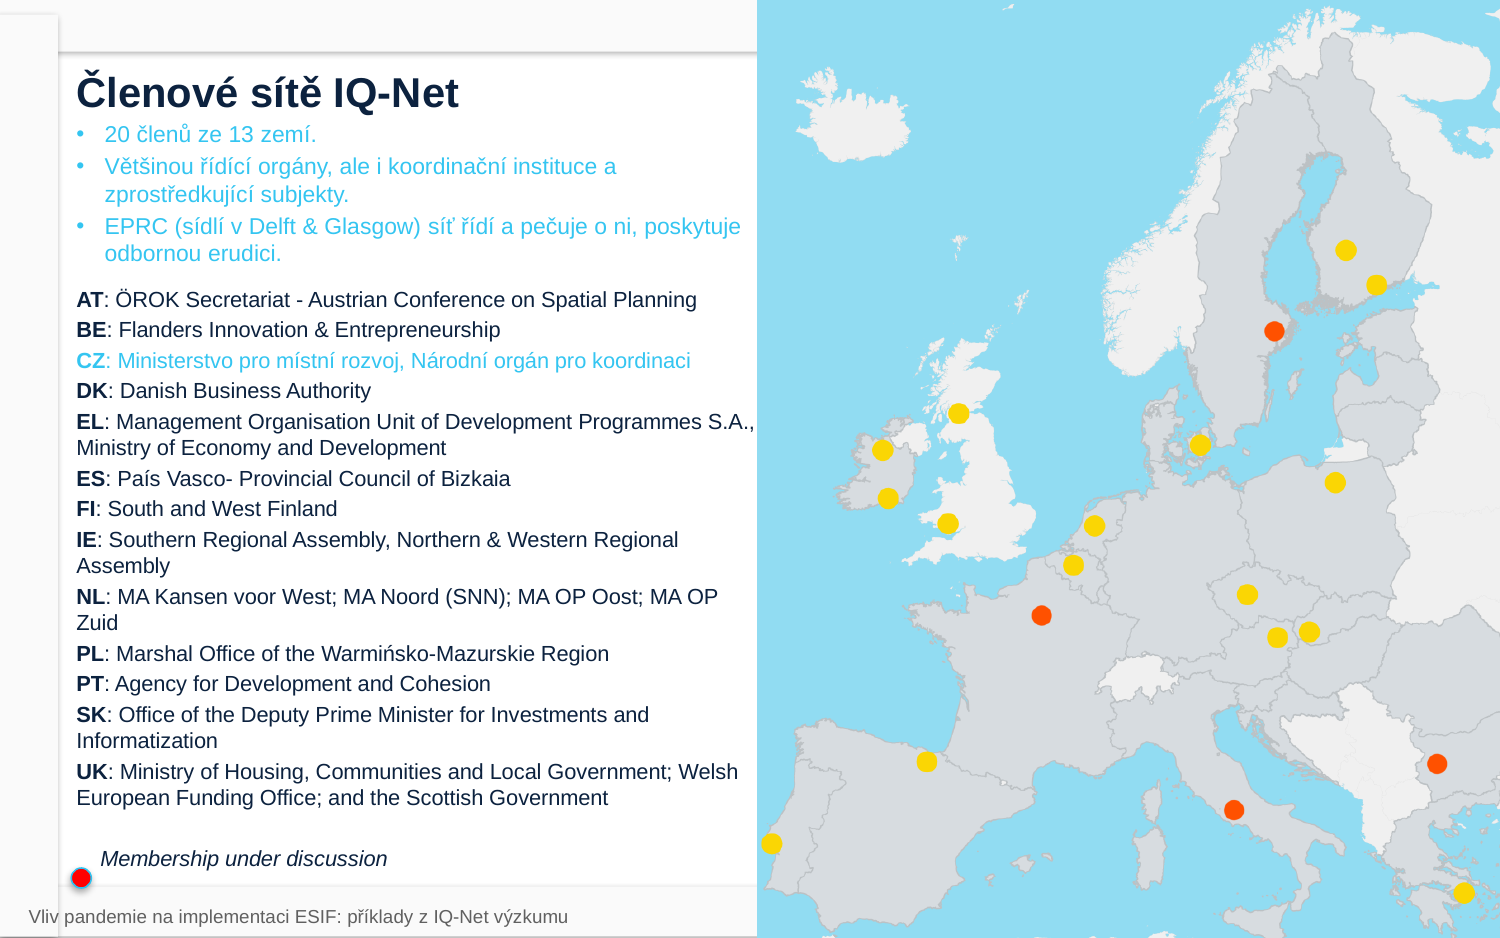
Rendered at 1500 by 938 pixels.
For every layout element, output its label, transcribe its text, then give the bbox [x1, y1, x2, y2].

text_box [70, 867, 93, 889]
list Členové sítě IQ-Net 20 členů ze 13 zemí. Většinou řídící orgány, ale i koordinační instituce a zprostředkující subjekty. EPRC (sídlí v Delft & Glasgow) síť řídí a pečuje o ni, poskytuje odbornou erudici. AT: ÖROK Secretariat - Austrian Conference on Spatial Planning BE: Flanders Innovation & Entrepreneurship CZ: Ministerstvo pro místní rozvoj, Národní orgán pro koordinaci DK: Danish Business Authority EL: Management Organisation Unit of Development Programmes S.A., Ministry of Economy and Development ES: País Vasco- Provincial Council of Bizkaia FI: South and West Finland IE: Southern Regional Assembly, Northern & Western Regional Assembly NL: MA Kansen voor West; MA Noord (SNN); MA OP Oost; MA OP Zuid PL: Marshal Office of the Warmińsko-Mazurskie Region PT: Agency for Development and Cohesion SK: Office of the Deputy Prime Minister for Investments and Informatization UK: Ministry of Housing, Communities and Local Government; Welsh European Funding Office; and the Scottish Government Membership under discussion [61, 57, 751, 876]
text_box Vliv pandemie na implementaci ESIF: příklady z IQ-Net výzkumu [13, 897, 640, 936]
picture [756, 0, 1500, 938]
